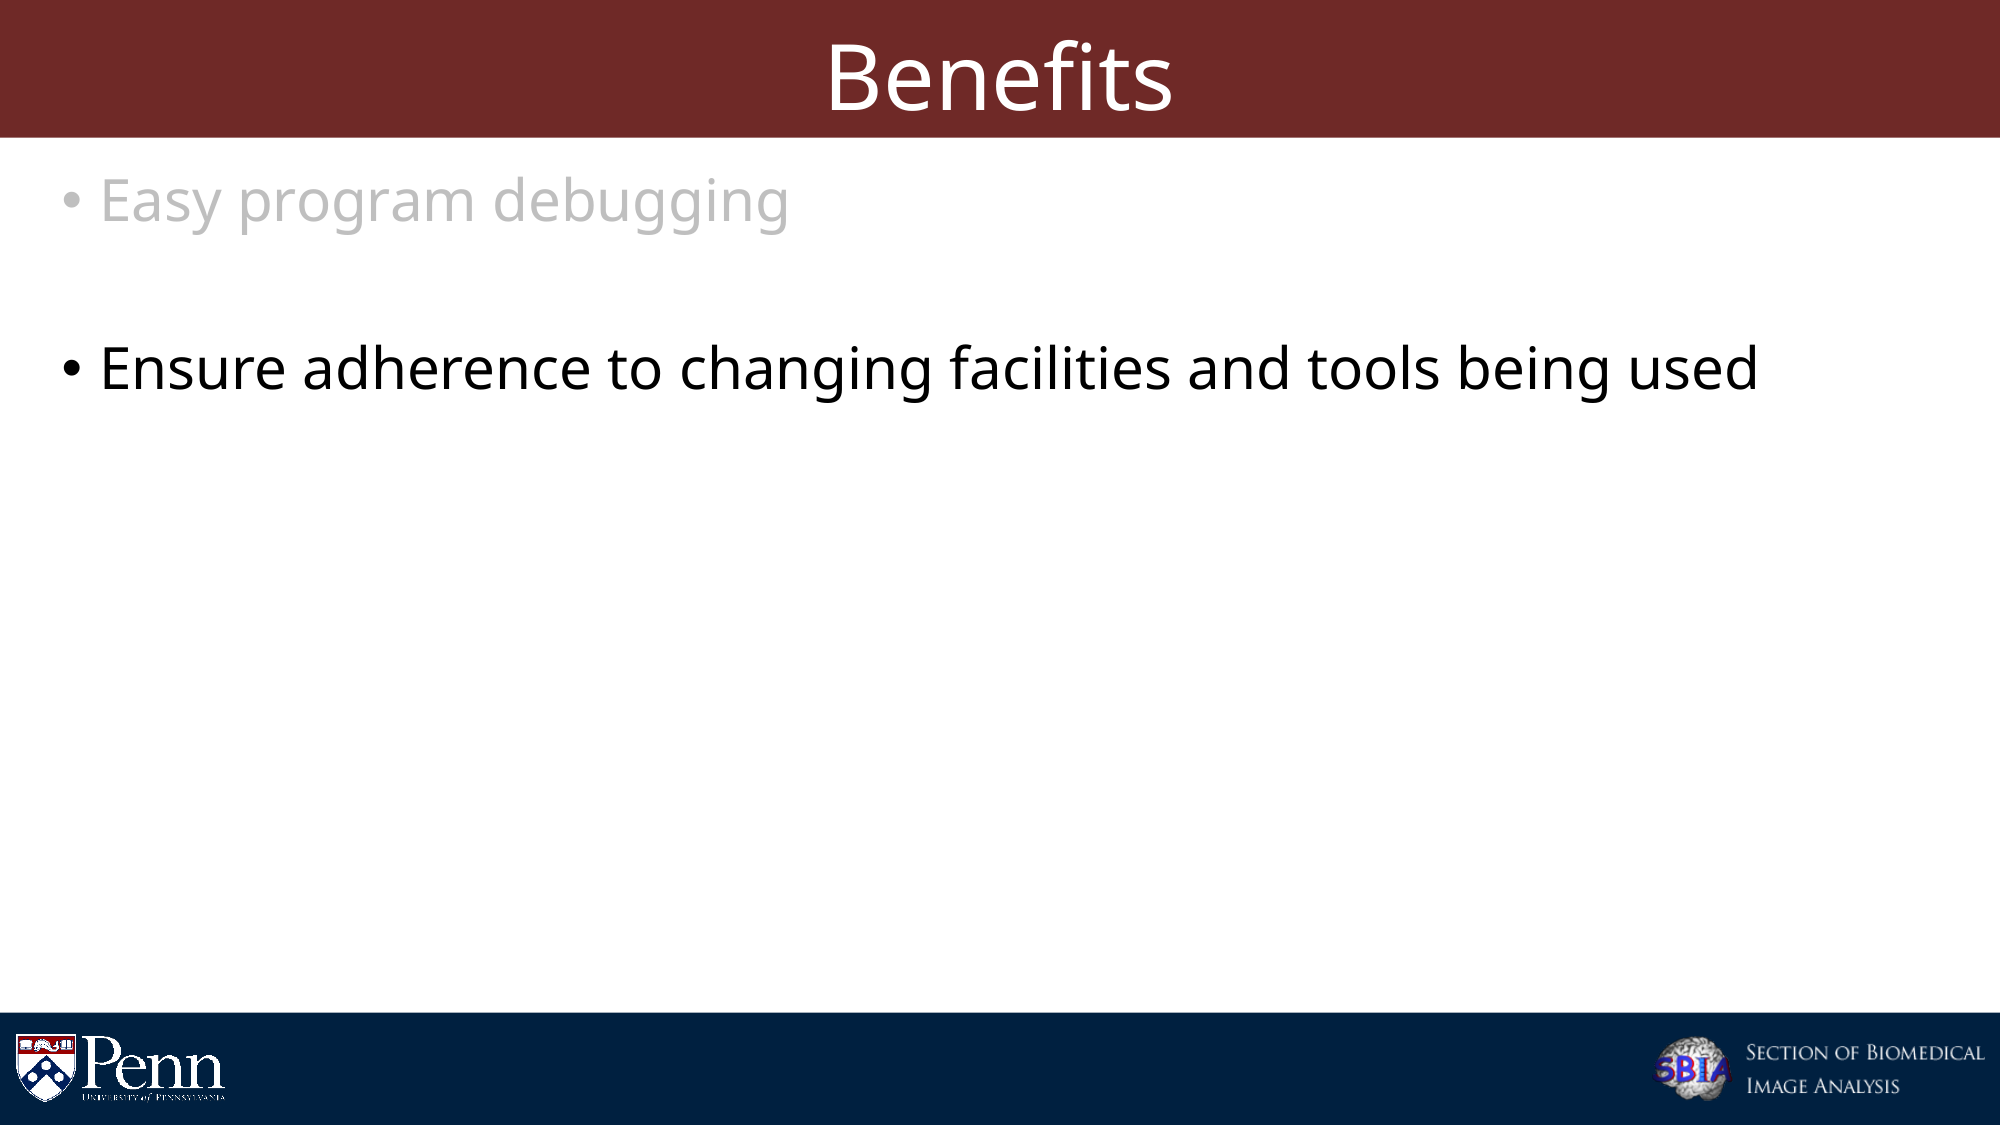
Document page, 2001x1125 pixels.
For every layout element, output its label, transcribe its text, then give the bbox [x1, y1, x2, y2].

picture [16, 1034, 225, 1103]
picture [1652, 1035, 1985, 1102]
list Easy program debugging Ensure adherence to changing facilities and tools being used [46, 164, 1954, 988]
title Benefits [46, 0, 1954, 138]
